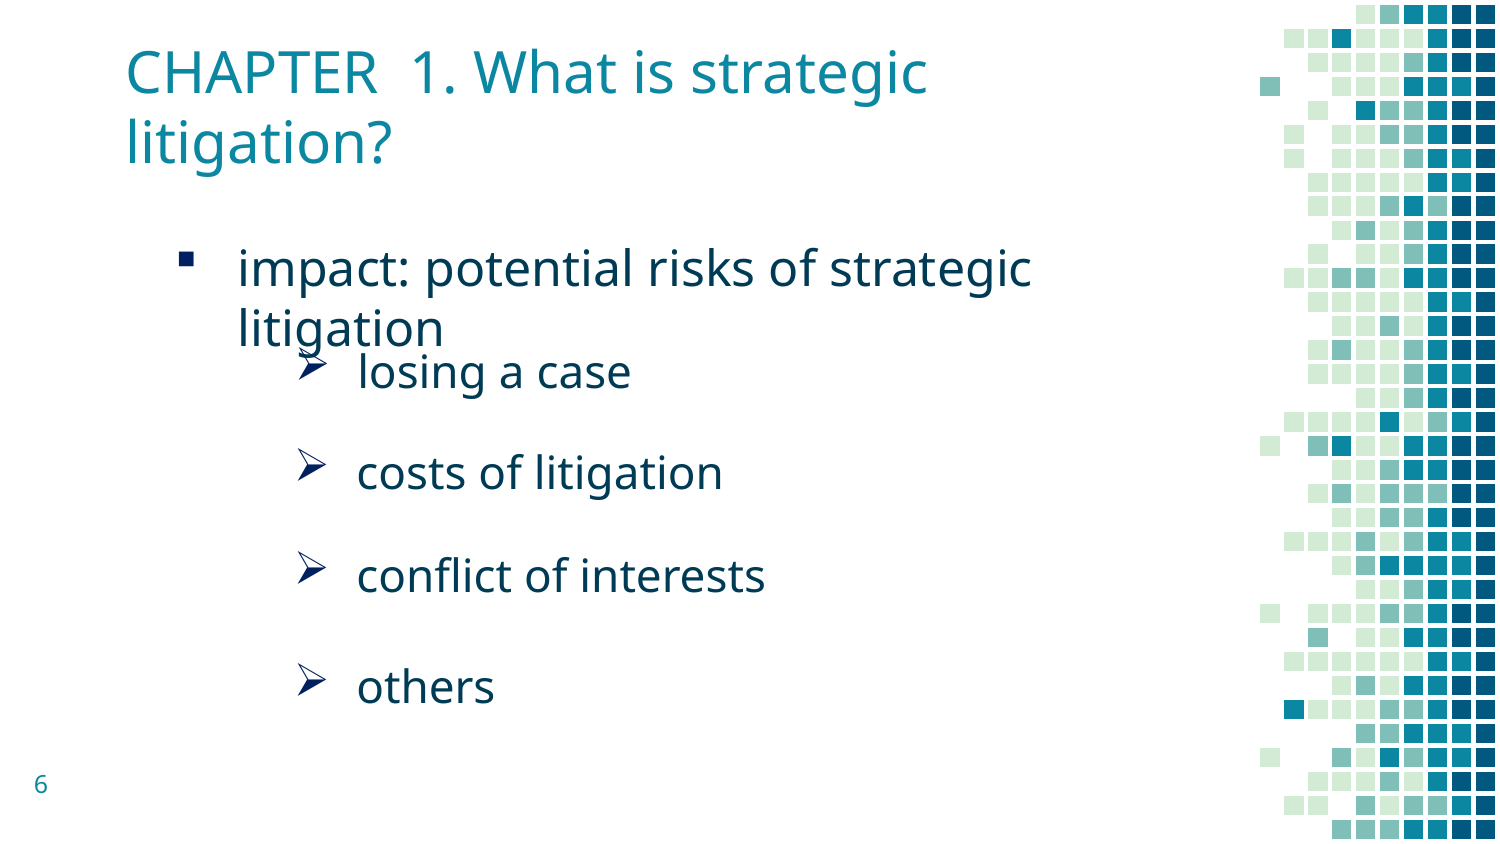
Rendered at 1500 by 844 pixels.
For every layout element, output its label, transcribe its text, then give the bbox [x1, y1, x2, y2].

slide_number 6 [18, 752, 109, 818]
text_box losing a case [267, 327, 1377, 442]
text_box conflict of interests [266, 531, 1376, 643]
text_box impact: potential risks of strategic litigation [147, 221, 1257, 321]
title CHAPTER 1. What is strategic litigation? [110, 49, 1220, 191]
text_box others [266, 643, 1376, 704]
text_box costs of litigation [266, 428, 1376, 489]
